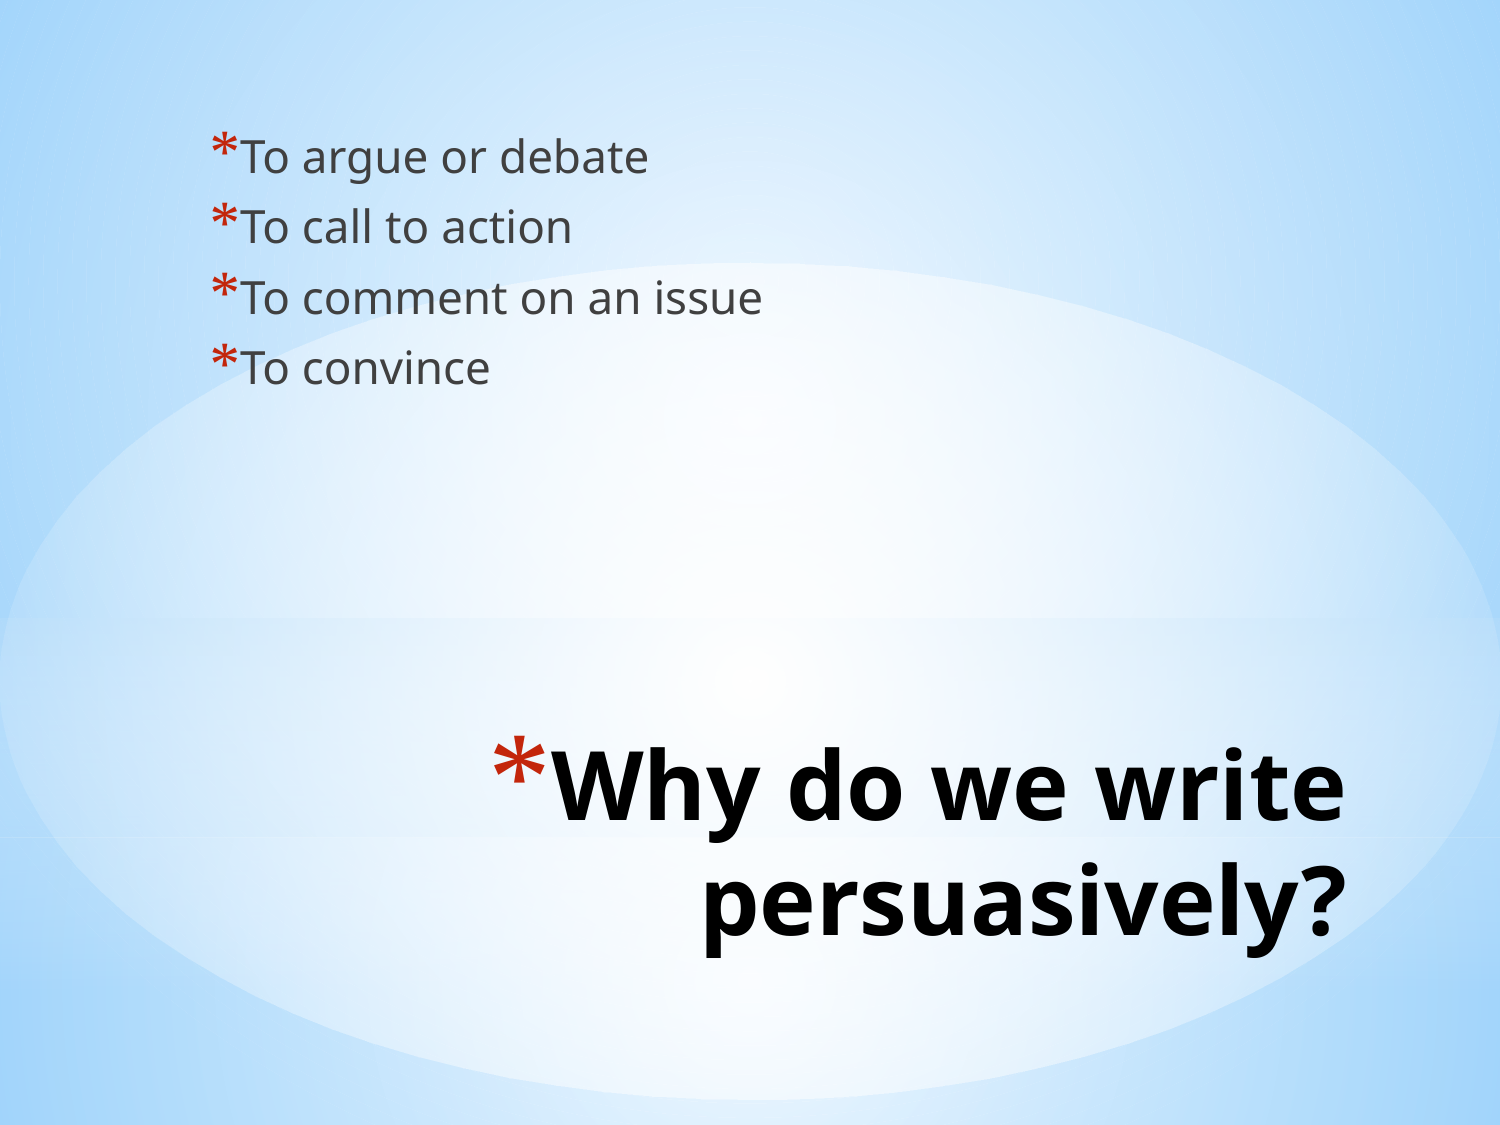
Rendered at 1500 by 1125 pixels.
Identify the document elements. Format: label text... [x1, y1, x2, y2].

list To argue or debate To call to action To comment on an issue To convince [187, 120, 1238, 690]
title Why do we write persuasively? [294, 717, 1363, 975]
